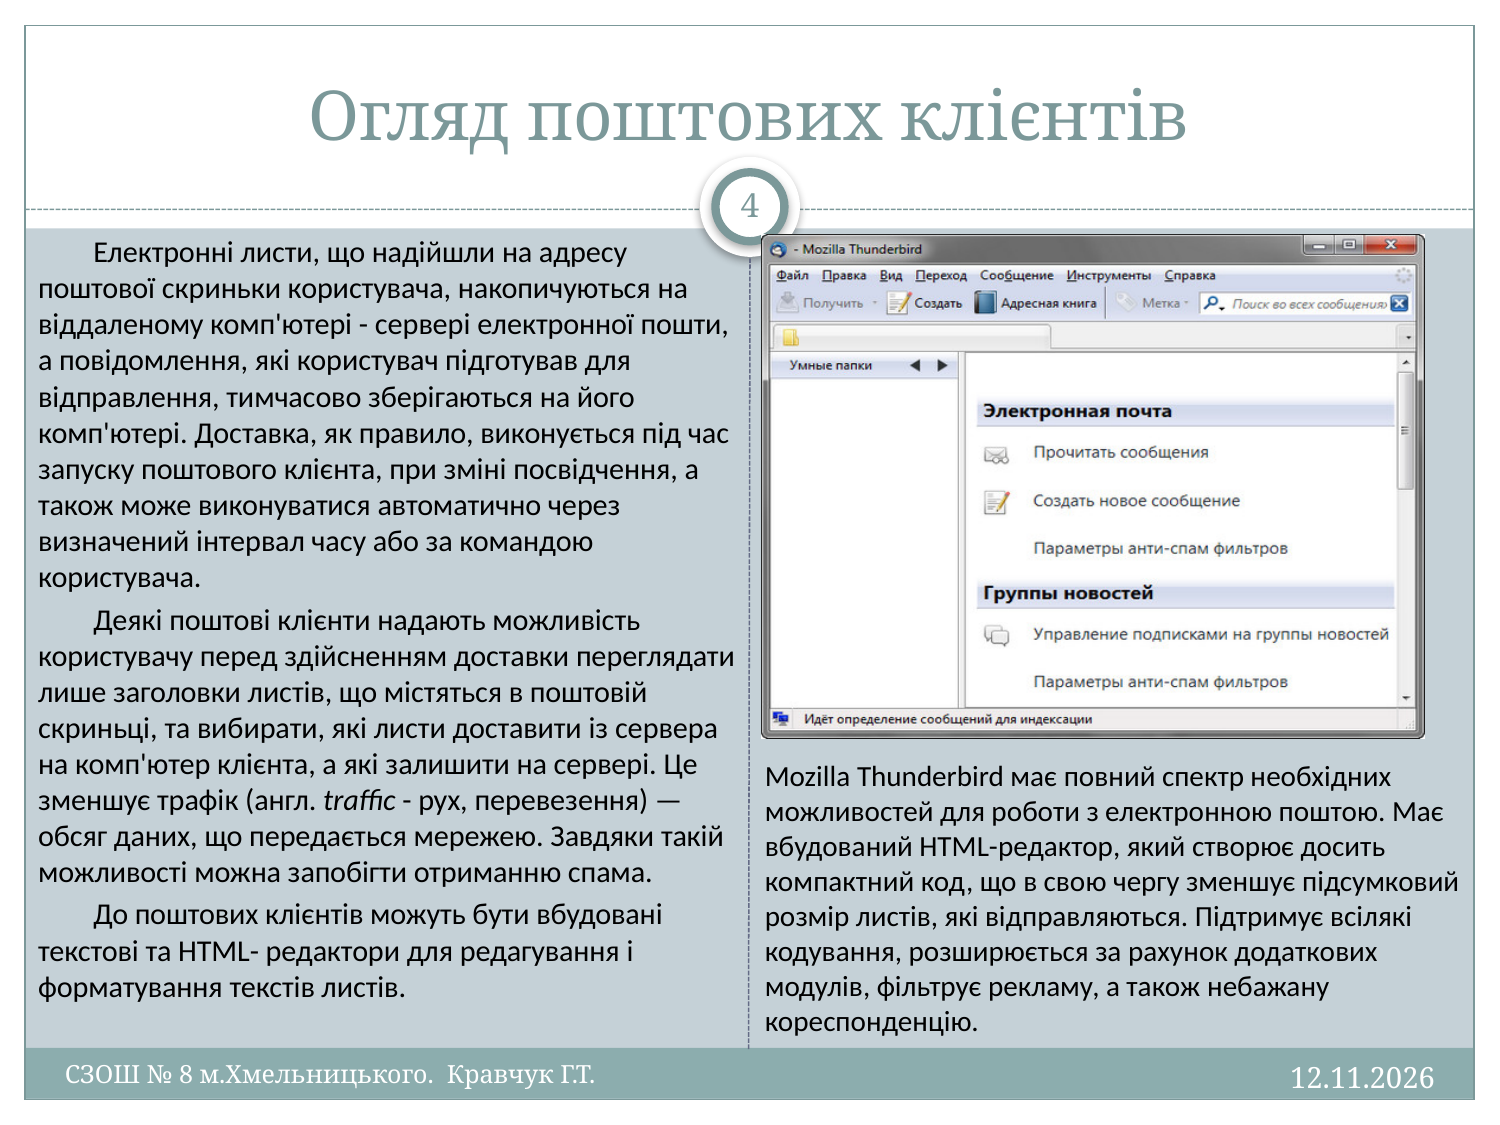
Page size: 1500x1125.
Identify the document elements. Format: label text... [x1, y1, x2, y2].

text_box Mozilla Thunderbird має повний спектр необхідних можливостей для роботи з електронною поштою. Має вбудований HTML-редактор, який створює досить компактний код, що в свою чергу зменшує підсумковий розмір листів, які відправляються. Підтримує всілякі кодування, розширюється за рахунок додаткових модулів, фільтрує рекламу, а також небажану кореспонденцію. [749, 749, 1500, 1045]
footer СЗОШ № 8 м.Хмельницького. Кравчук Г.Т. [50, 1051, 638, 1112]
slide_number 4 [712, 170, 788, 243]
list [761, 234, 1425, 739]
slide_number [950, 1051, 1450, 1112]
list Електронні листи, що надійшли на адресу поштової скриньки користувача, накопичуються на віддаленому комп'ютері - сервері електронної пошти, а повідомлення, які користувач підготував для відправлення, тимчасово зберігаються на його комп'ютері. Доставка, як правило, виконується під час запуску поштового клієнта, при зміні посвідчення, а також може виконуватися автоматично через визначений інтервал часу або за командою користувача. Деякі поштові клієнти надають можливість користувачу перед здійсненням доставки переглядати лише заголовки листів, що містяться в поштовій скриньці, та вибирати, які листи доставити із сервера на комп'ютер клієнта, а які залишити на сервері. Це зменшує трафік (англ. traffic - рух, перевезення) — обсяг даних, що передається мережею. Завдяки такій можливості можна запобігти отриманню спама. До поштових клієнтів можуть бути вбудовані текстові та HTML- редактори для редагування і форматування текстів листів. [23, 224, 750, 1043]
title Огляд поштових клієнтів [49, 37, 1450, 162]
